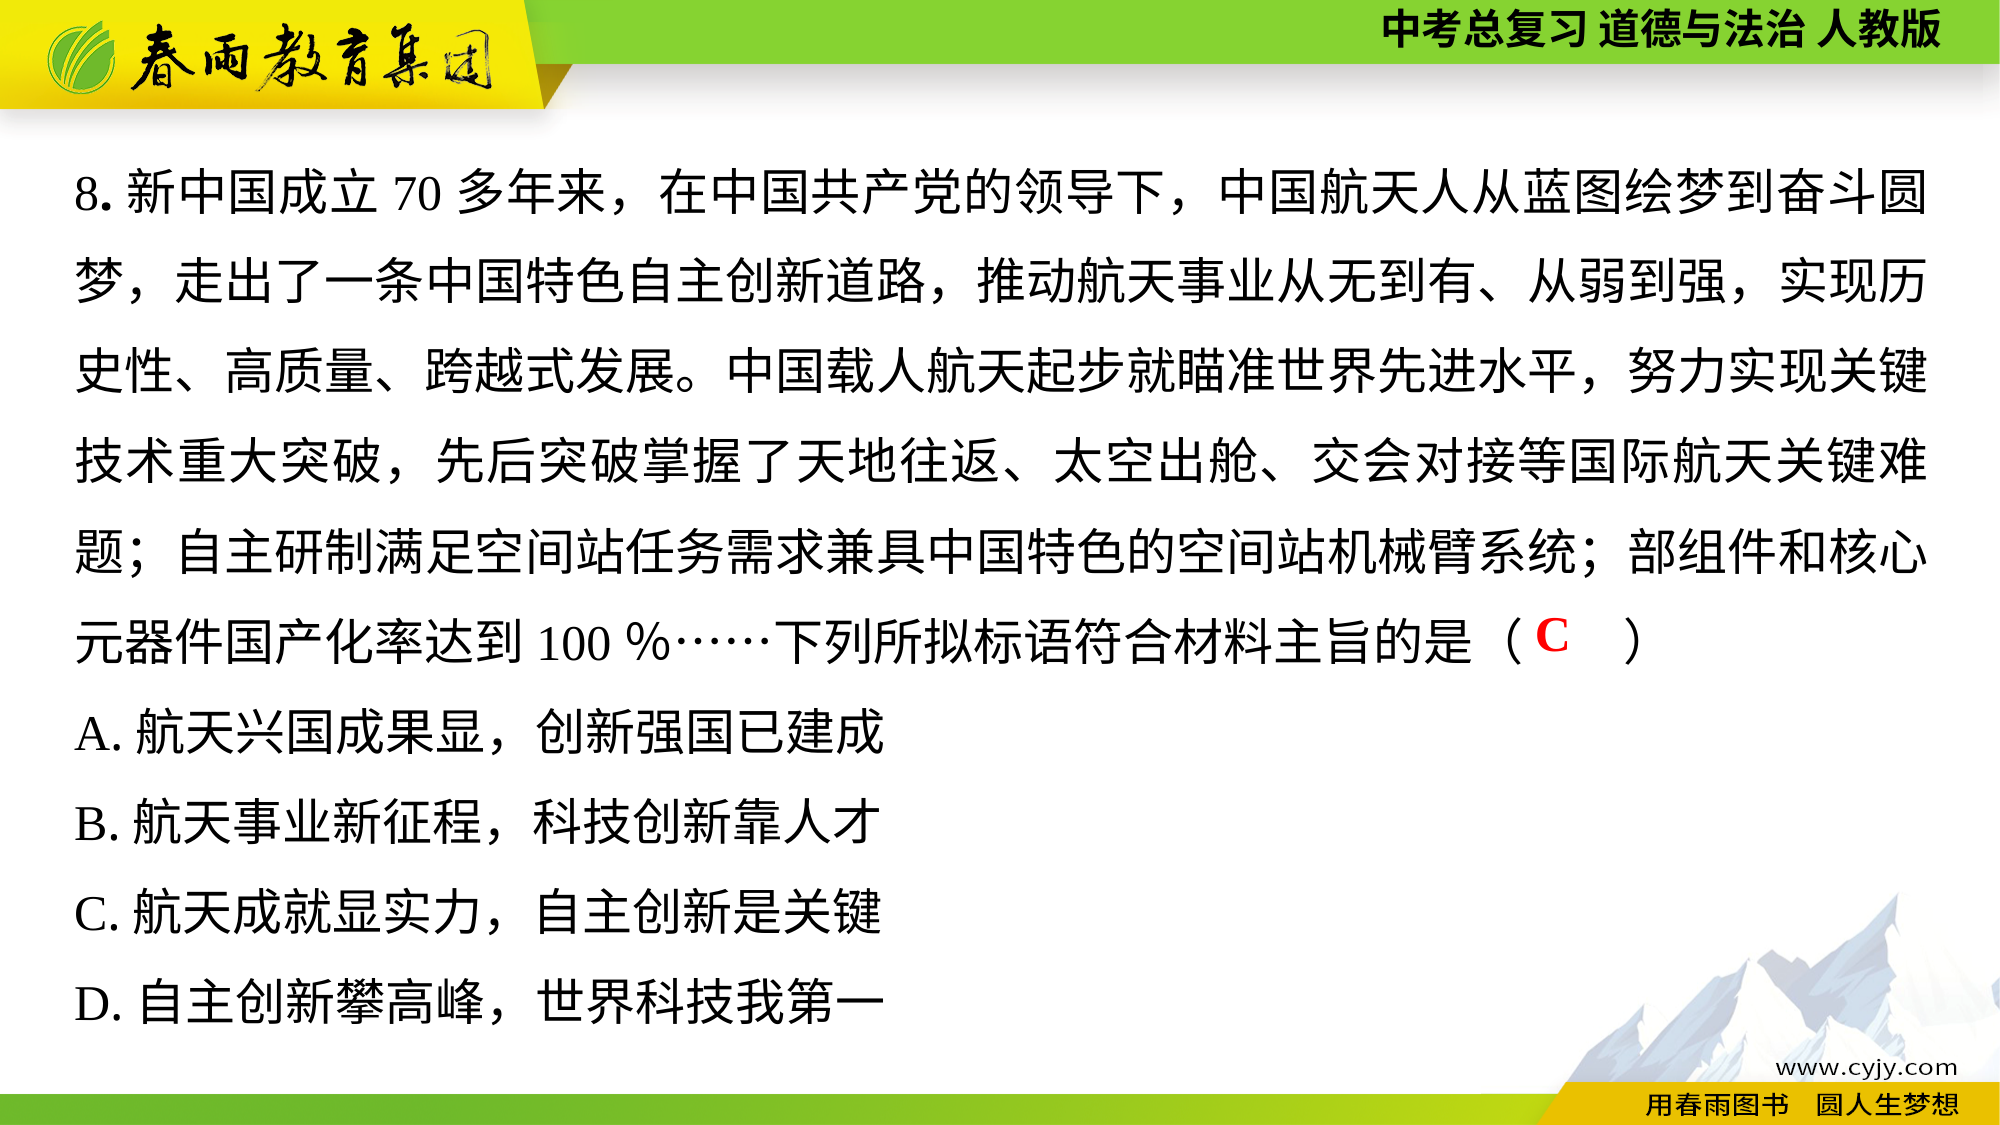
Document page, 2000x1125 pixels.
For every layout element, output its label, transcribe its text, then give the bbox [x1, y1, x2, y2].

list 8.新中国成立70多年来，在中国共产党的领导下，中国航天人从蓝图绘梦到奋斗圆梦，走出了一条中国特色自主创新道路，推动航天事业从无到有、从弱到强，实现历史性、高质量、跨越式发展。中国载人航天起步就瞄准世界先进水平，努力实现关键技术重大突破，先后突破掌握了天地往返、太空出舱、交会对接等国际航天关键难题；自主研制满足空间站任务需求兼具中国特色的空间站机械臂系统；部组件和核心元器件国产化率达到100％……下列所拟标语符合材料主旨的是（ ） A.航天兴国成果显，创新强国已建成 B.航天事业新征程，科技创新靠人才 C.航天成就显实力，自主创新是关键 D.自主创新攀高峰，世界科技我第一 [59, 122, 1944, 1035]
text_box C [1520, 593, 1586, 669]
picture [0, 0, 2000, 1125]
